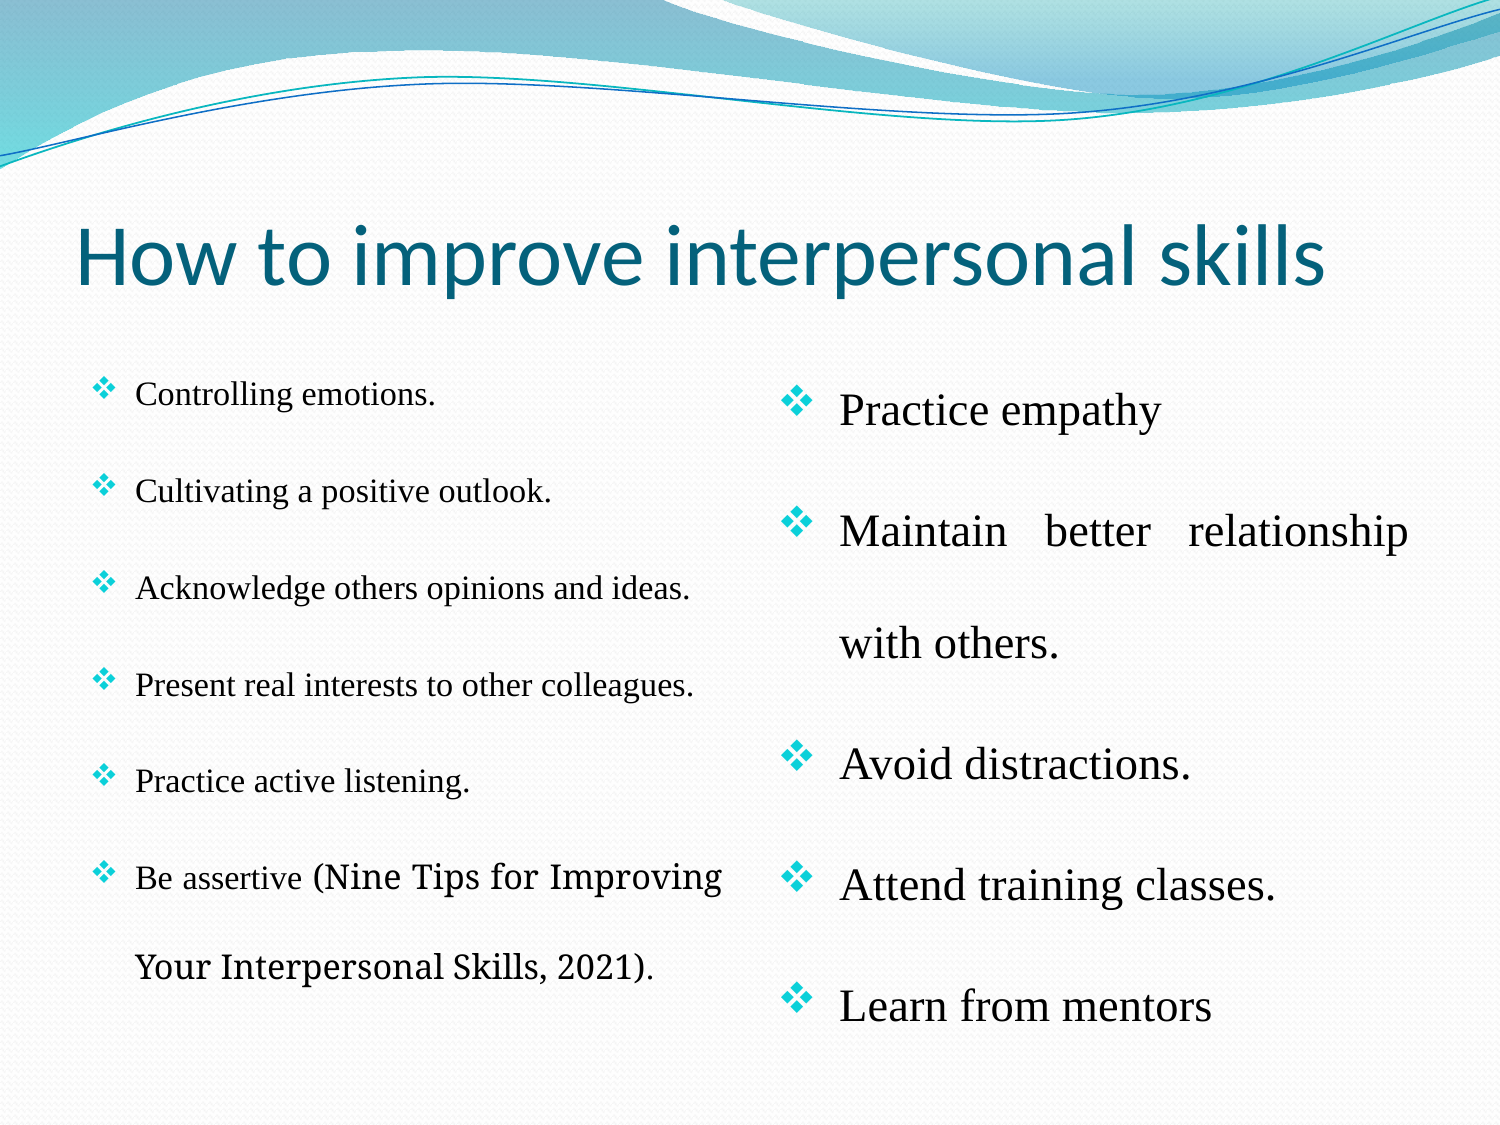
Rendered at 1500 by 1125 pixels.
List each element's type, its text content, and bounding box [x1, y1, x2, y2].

title How to improve interpersonal skills [75, 115, 1425, 303]
list Practice empathy Maintain better relationship with others. Avoid distractions. Attend training classes. Learn from mentors [762, 314, 1425, 1043]
list Controlling emotions. Cultivating a positive outlook. Acknowledge others opinions and ideas. Present real interests to other colleagues. Practice active listening. Be assertive (Nine Tips for Improving Your Interpersonal Skills, 2021). [75, 314, 738, 1043]
